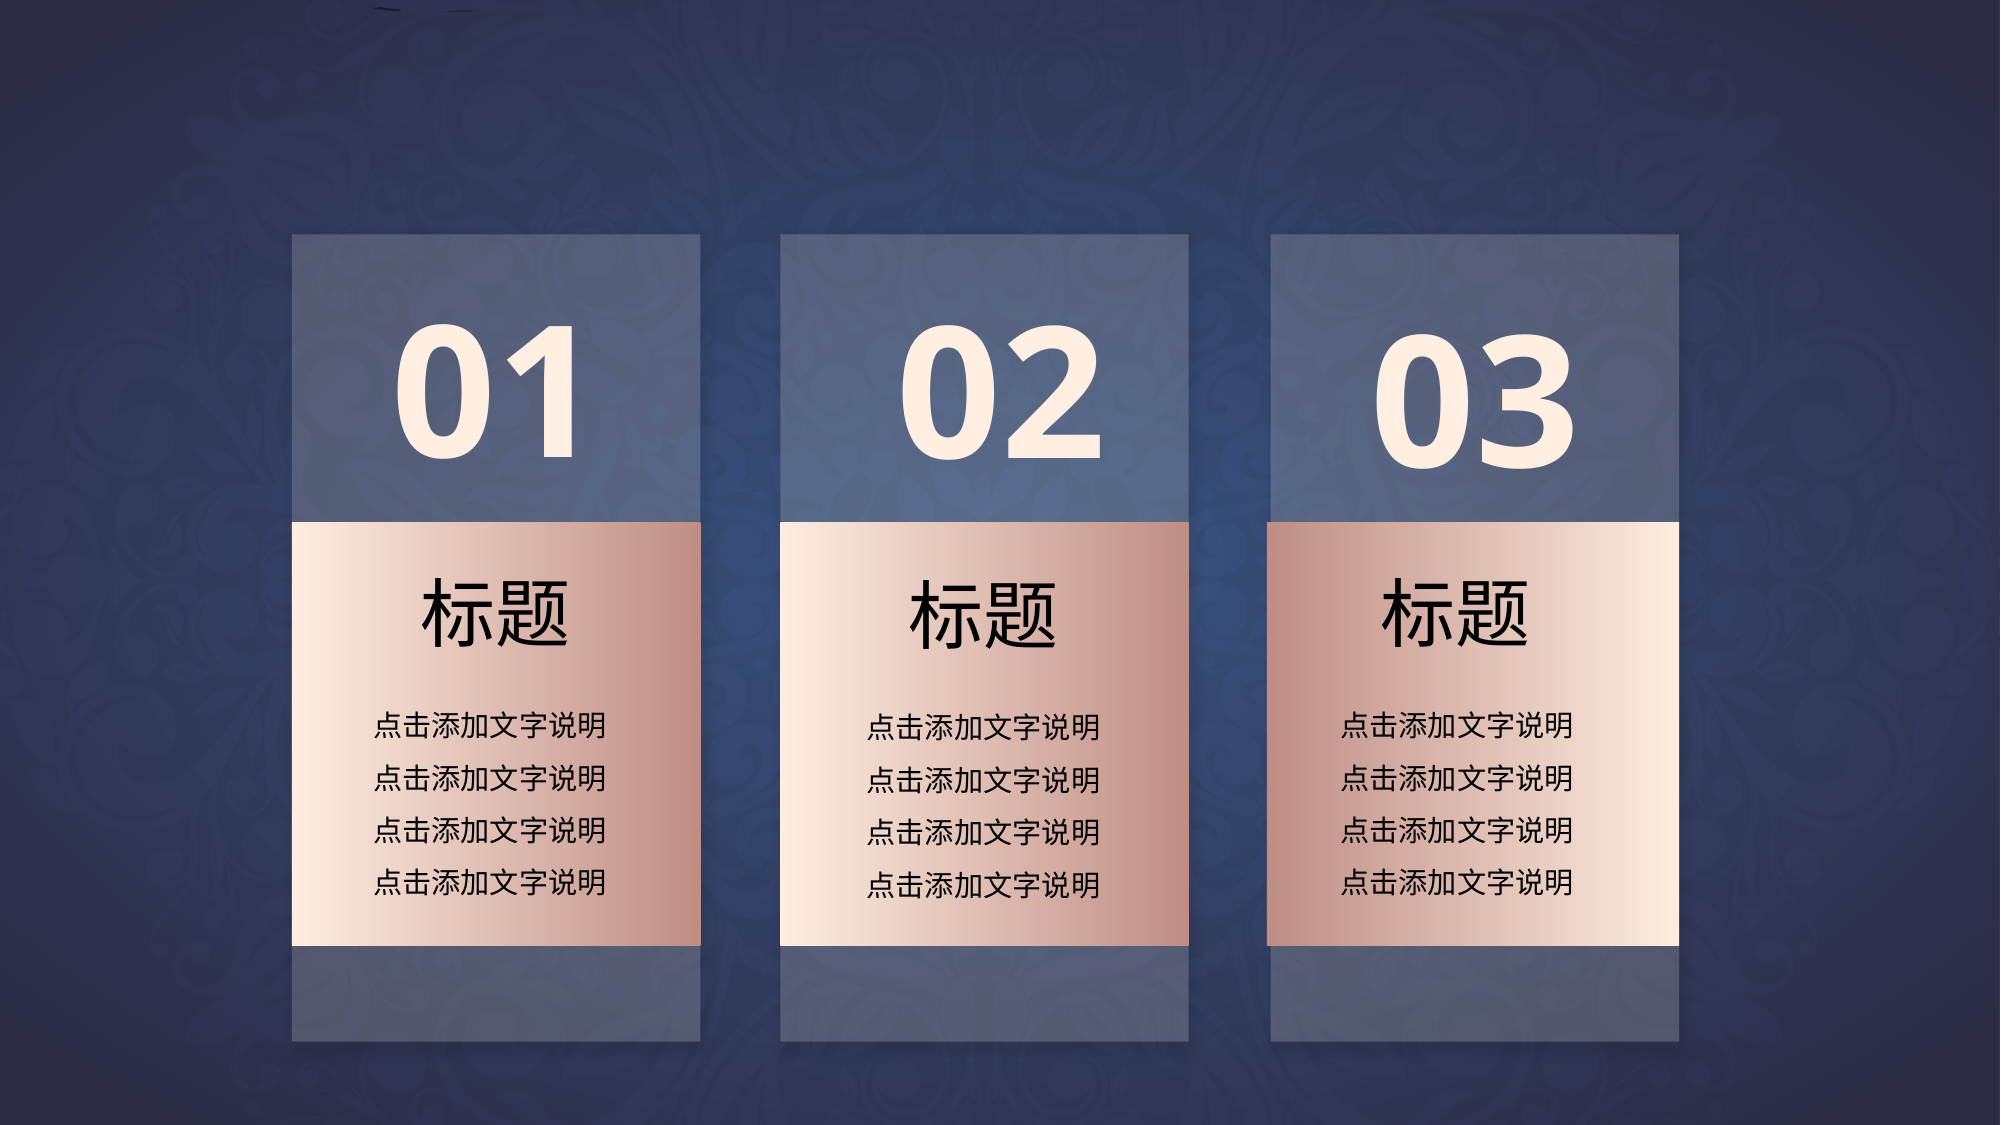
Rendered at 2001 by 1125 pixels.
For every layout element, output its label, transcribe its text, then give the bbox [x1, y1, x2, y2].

text_box 标题 [1365, 559, 1559, 664]
text_box [1270, 233, 1680, 522]
text_box 标题 [405, 559, 599, 664]
text_box [291, 946, 701, 1043]
text_box 点击添加文字说明 点击添加文字说明 点击添加文字说明 点击添加文字说明 [1320, 682, 1595, 908]
text_box [779, 233, 1190, 522]
text_box [779, 946, 1190, 1043]
text_box 标题 [894, 561, 1088, 667]
text_box [291, 233, 701, 522]
text_box 02 [881, 267, 1122, 503]
text_box 03 [1355, 276, 1595, 512]
text_box [779, 522, 1190, 946]
text_box [1270, 946, 1680, 1043]
picture [0, 0, 2000, 1125]
text_box [291, 522, 701, 946]
text_box 01 [376, 266, 616, 502]
text_box 点击添加文字说明 点击添加文字说明 点击添加文字说明 点击添加文字说明 [353, 682, 628, 908]
text_box 点击添加文字说明 点击添加文字说明 点击添加文字说明 点击添加文字说明 [846, 684, 1121, 910]
text_box [1266, 522, 1680, 946]
